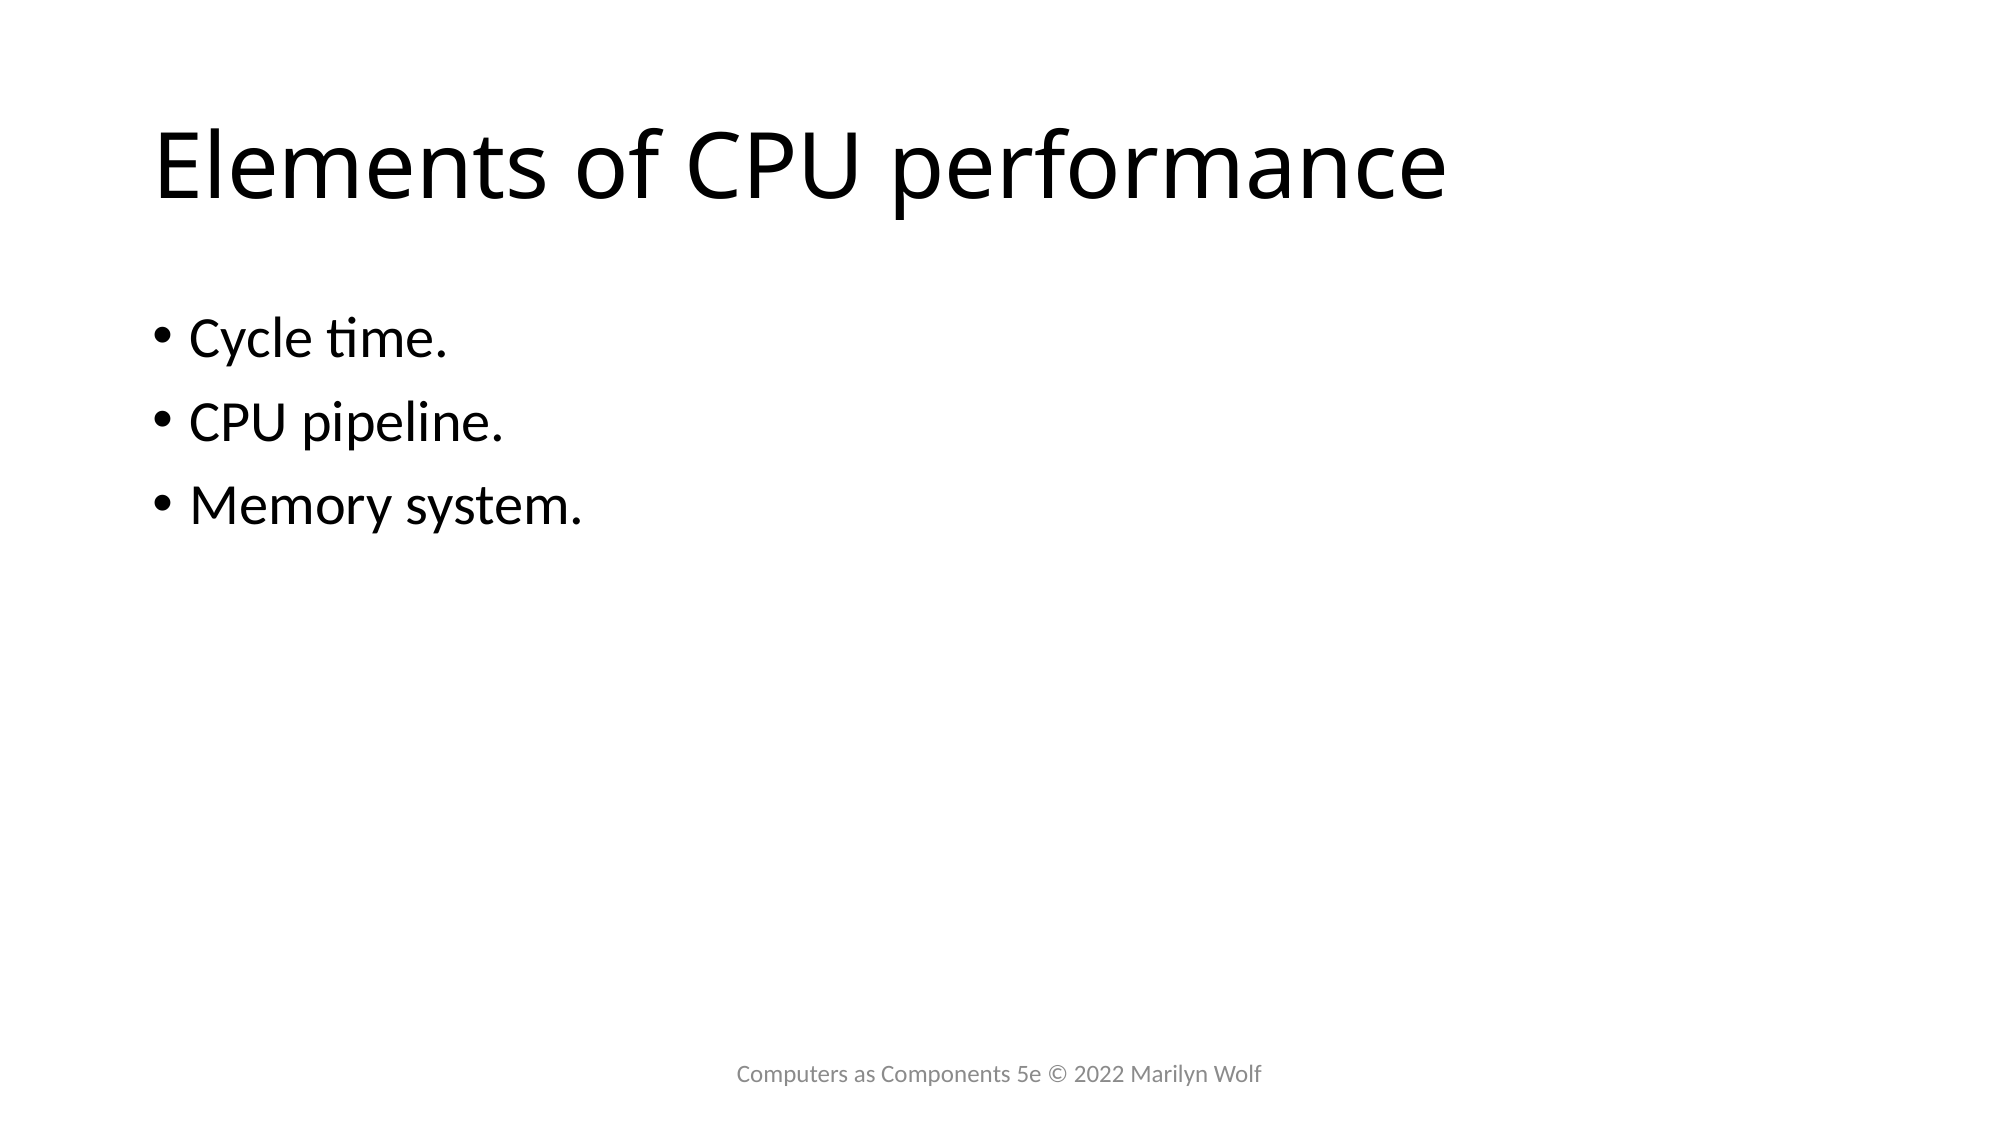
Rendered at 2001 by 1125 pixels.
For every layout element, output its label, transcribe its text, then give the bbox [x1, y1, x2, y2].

title Elements of CPU performance [137, 59, 1863, 278]
list Cycle time. CPU pipeline. Memory system. [137, 299, 1863, 1014]
footer Computers as Components 5e © 2022 Marilyn Wolf [662, 1042, 1338, 1103]
